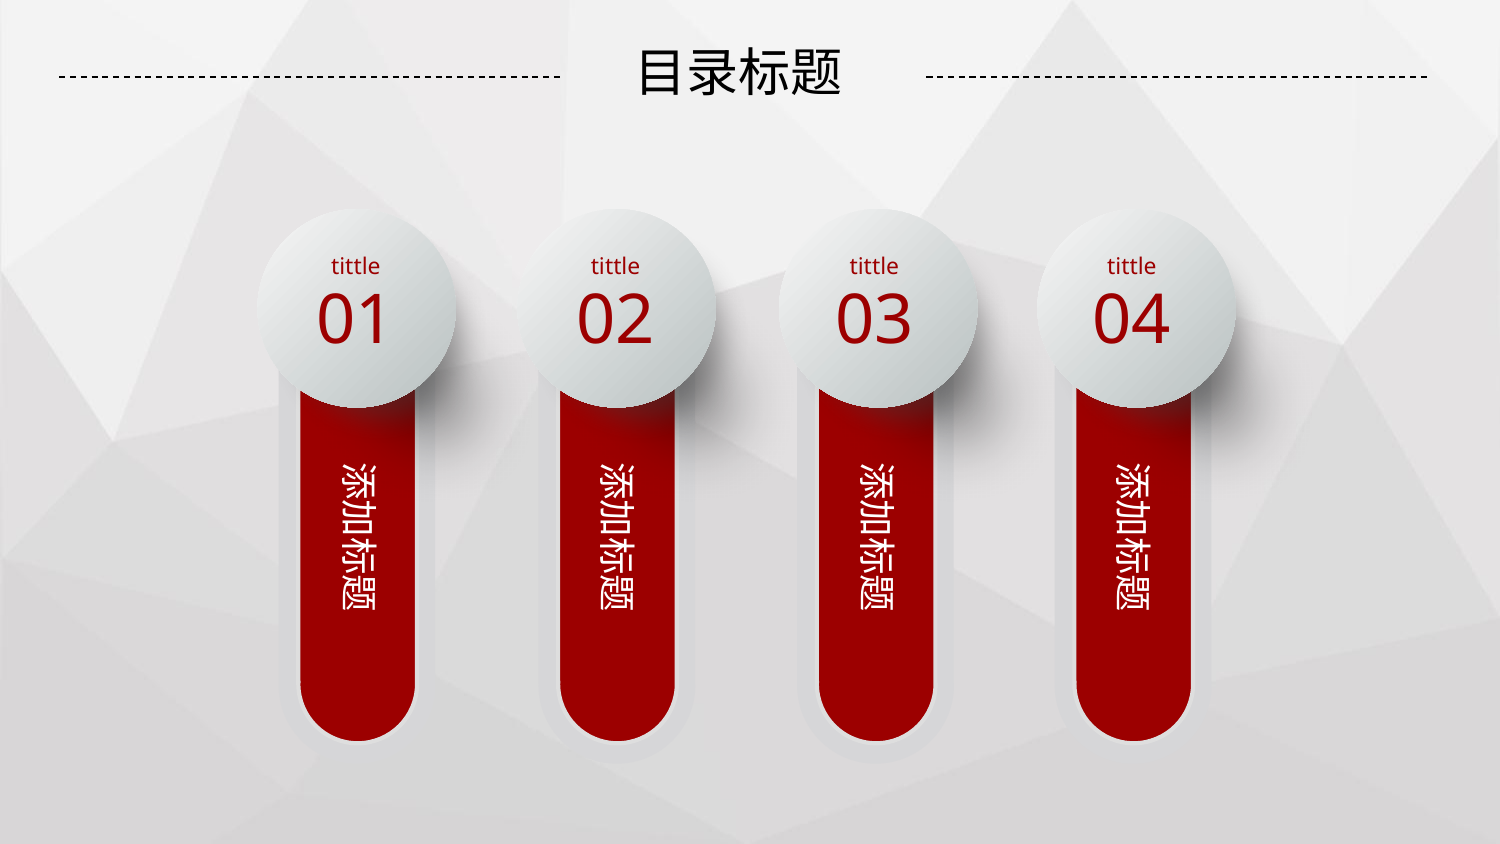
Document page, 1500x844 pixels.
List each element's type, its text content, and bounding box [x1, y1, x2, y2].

picture [0, 0, 1500, 844]
text_box 添加标题 [844, 556, 913, 663]
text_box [517, 197, 778, 556]
text_box [796, 556, 956, 765]
text_box [1053, 556, 1213, 765]
text_box [277, 556, 437, 765]
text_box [257, 197, 517, 556]
text_box 添加标题 [325, 556, 395, 663]
text_box 添加标题 [584, 556, 653, 663]
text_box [778, 197, 1037, 556]
text_box 添加标题 [1100, 556, 1169, 663]
text_box [537, 556, 697, 765]
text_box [1037, 197, 1325, 556]
text_box [297, 556, 419, 745]
text_box [557, 556, 678, 745]
text_box [815, 556, 937, 745]
text_box [1073, 556, 1195, 745]
text_box 目录标题 [608, 32, 868, 110]
